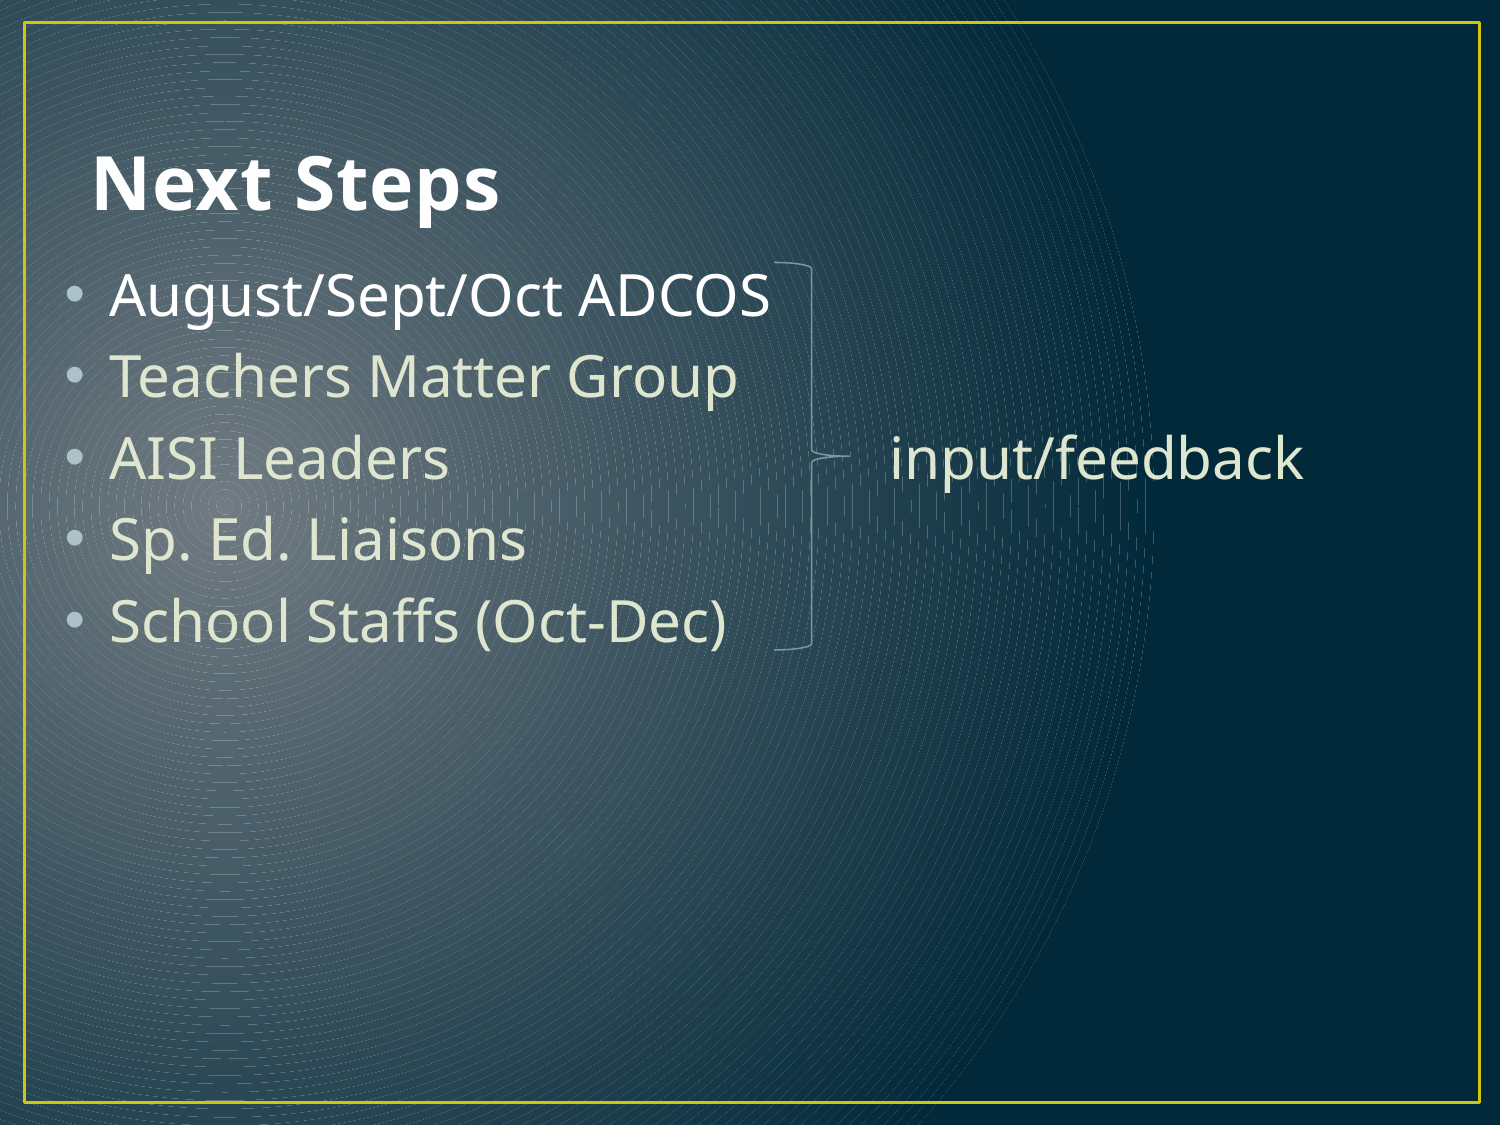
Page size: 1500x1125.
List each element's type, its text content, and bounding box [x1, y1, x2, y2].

list August/Sept/Oct ADCOS Teachers Matter Group AISI Leaders input/feedback Sp. Ed. Liaisons School Staffs (Oct-Dec) [49, 250, 1475, 1001]
title Next Steps [75, 45, 1425, 233]
text_box [774, 261, 850, 651]
